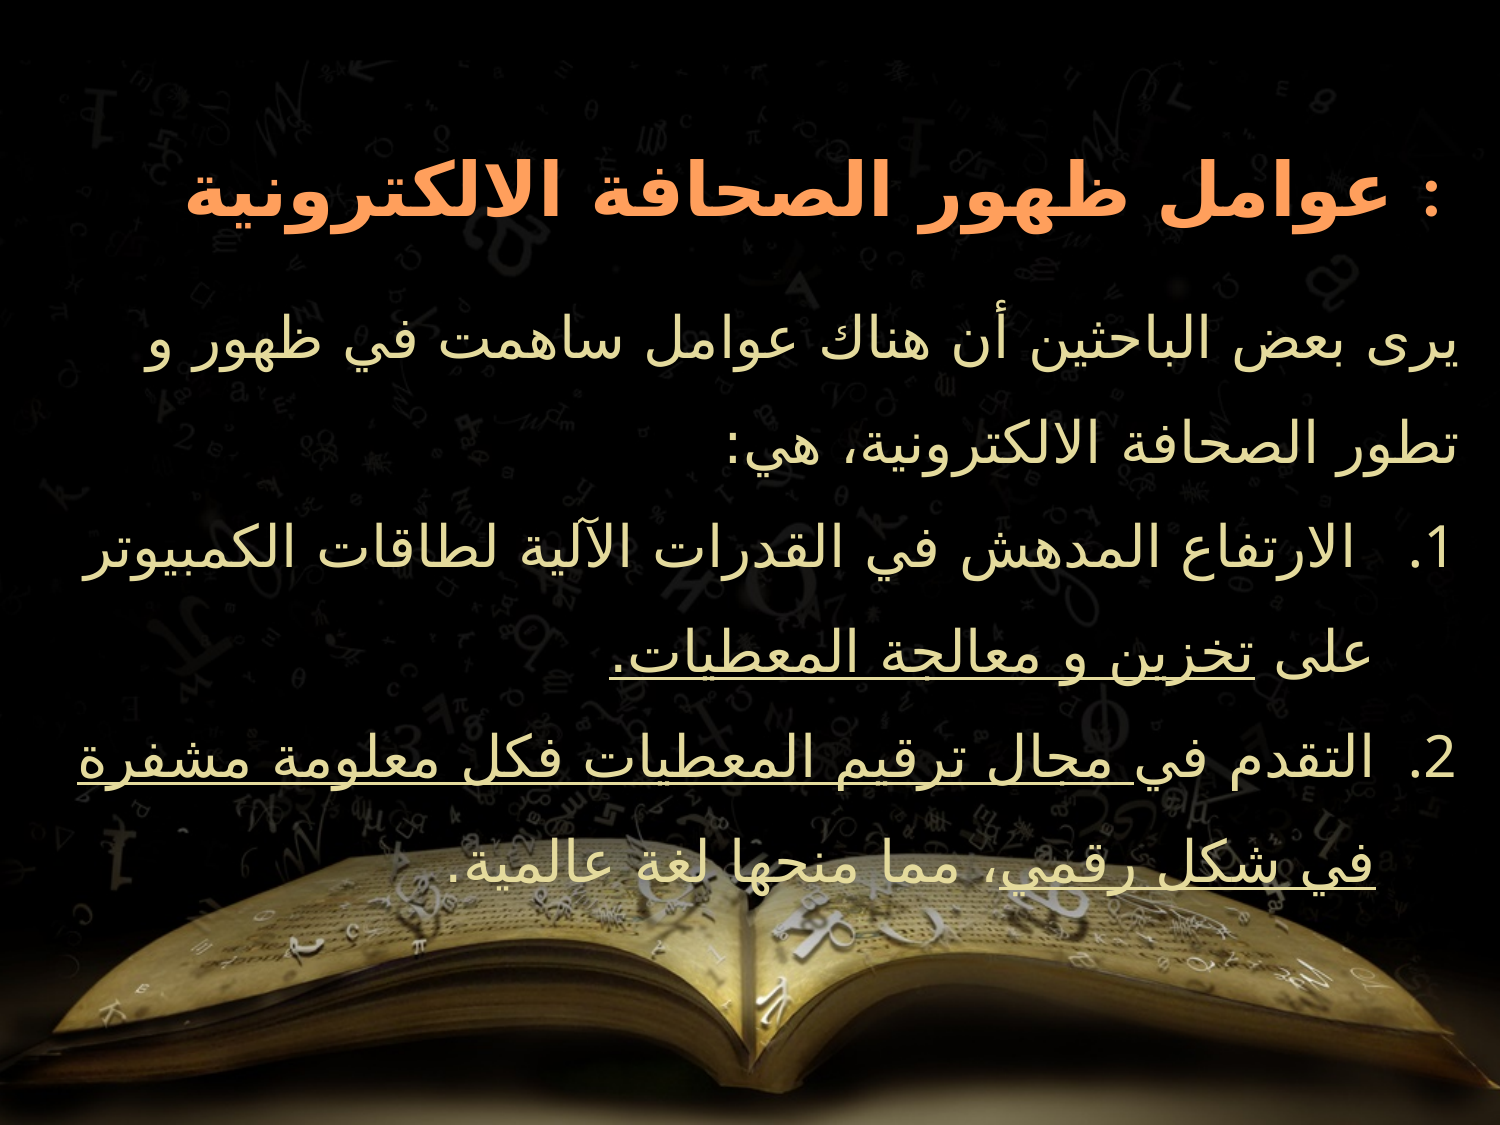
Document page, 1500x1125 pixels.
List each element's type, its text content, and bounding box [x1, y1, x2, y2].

text_box يرى بعض الباحثين أن هناك عوامل ساهمت في ظهور و تطور الصحافة الالكترونية، هي: الارتفاع المدهش في القدرات الآلية لطاقات الكمبيوتر على تخزين و معالجة المعطيات. التقدم في مجال ترقيم المعطيات فكل معلومة مشفرة في شكل رقمي، مما منحها لغة عالمية. [28, 187, 1475, 1007]
text_box عوامل ظهور الصحافة الالكترونية : [168, 134, 1457, 187]
picture [0, 0, 1500, 1125]
